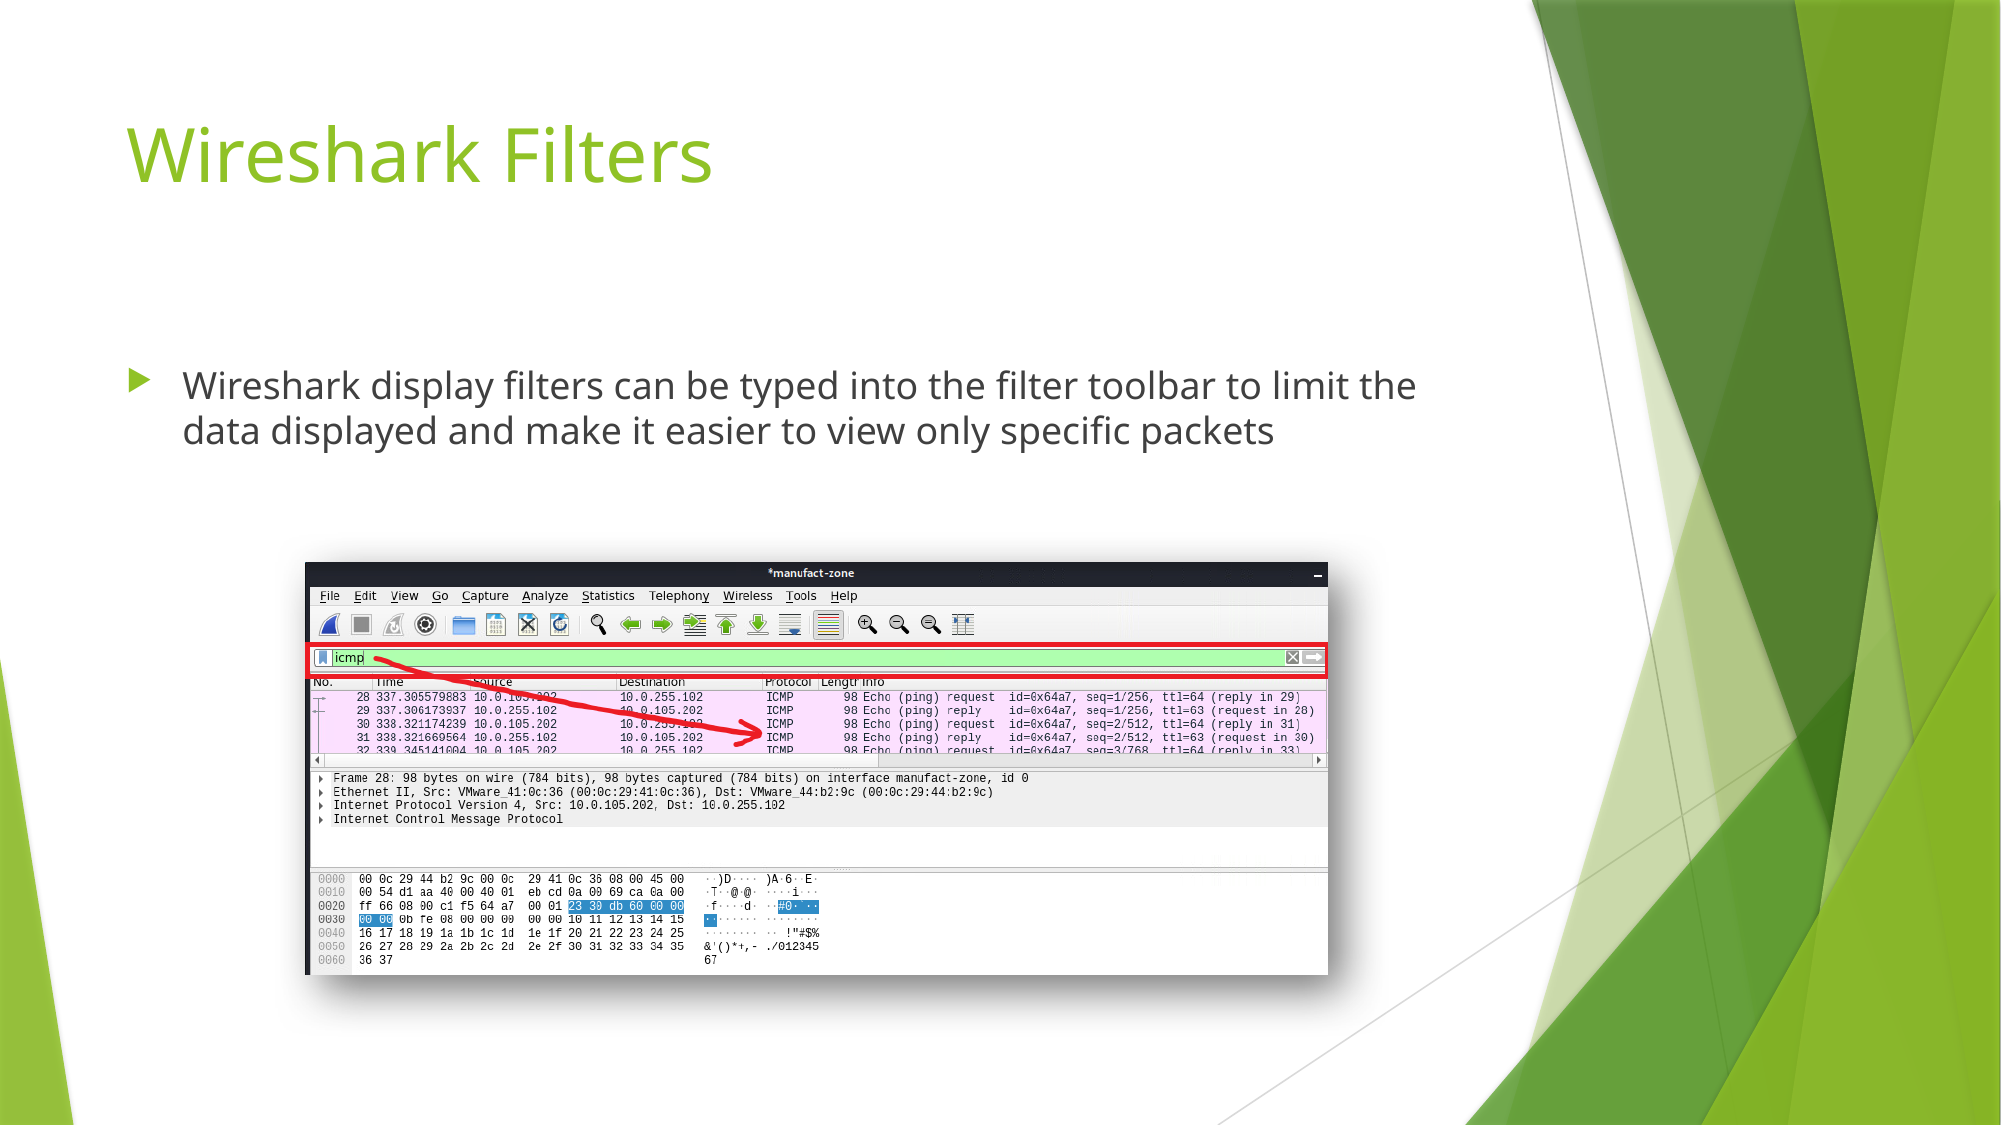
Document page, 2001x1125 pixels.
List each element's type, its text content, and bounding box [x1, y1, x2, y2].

list Wireshark display filters can be typed into the filter toolbar to limit the data displayed and make it easier to view only specific packets [111, 354, 1522, 992]
title Wireshark Filters [111, 99, 1522, 317]
picture [304, 561, 1328, 976]
